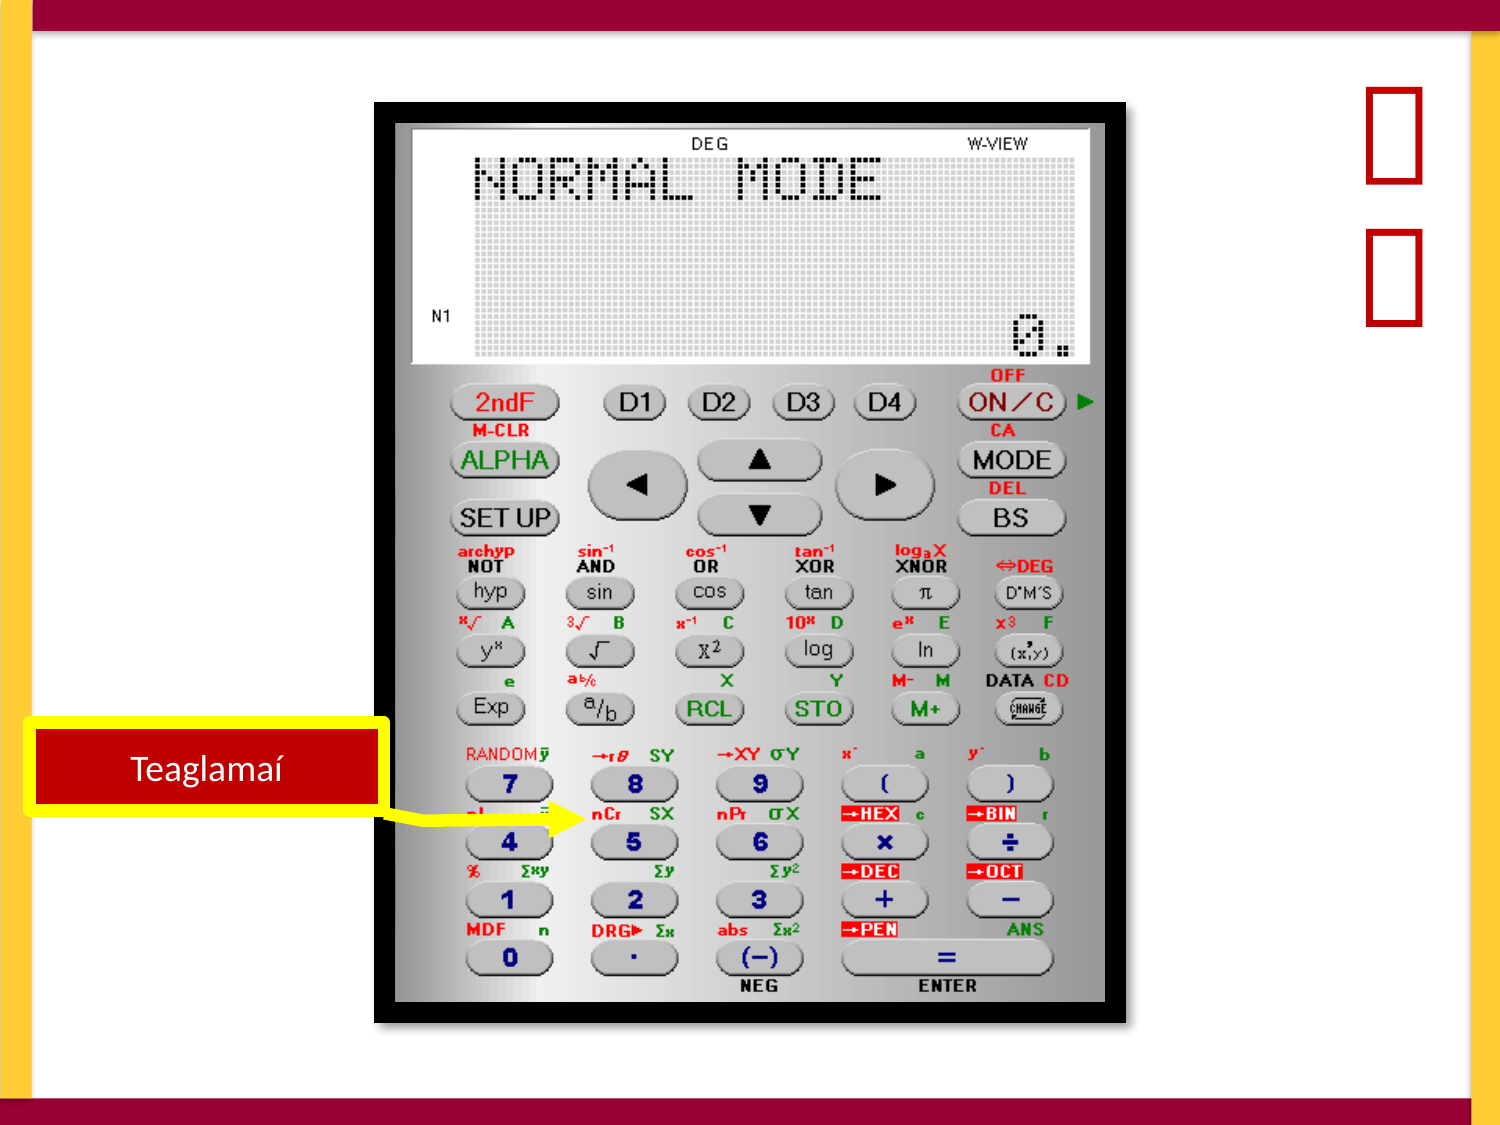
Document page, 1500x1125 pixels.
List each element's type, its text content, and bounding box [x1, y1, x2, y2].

picture [395, 123, 1105, 1002]
text_box Teaglamaí [27, 721, 587, 826]
text_box  [1326, 40, 1464, 163]
text_box  [1326, 182, 1464, 305]
